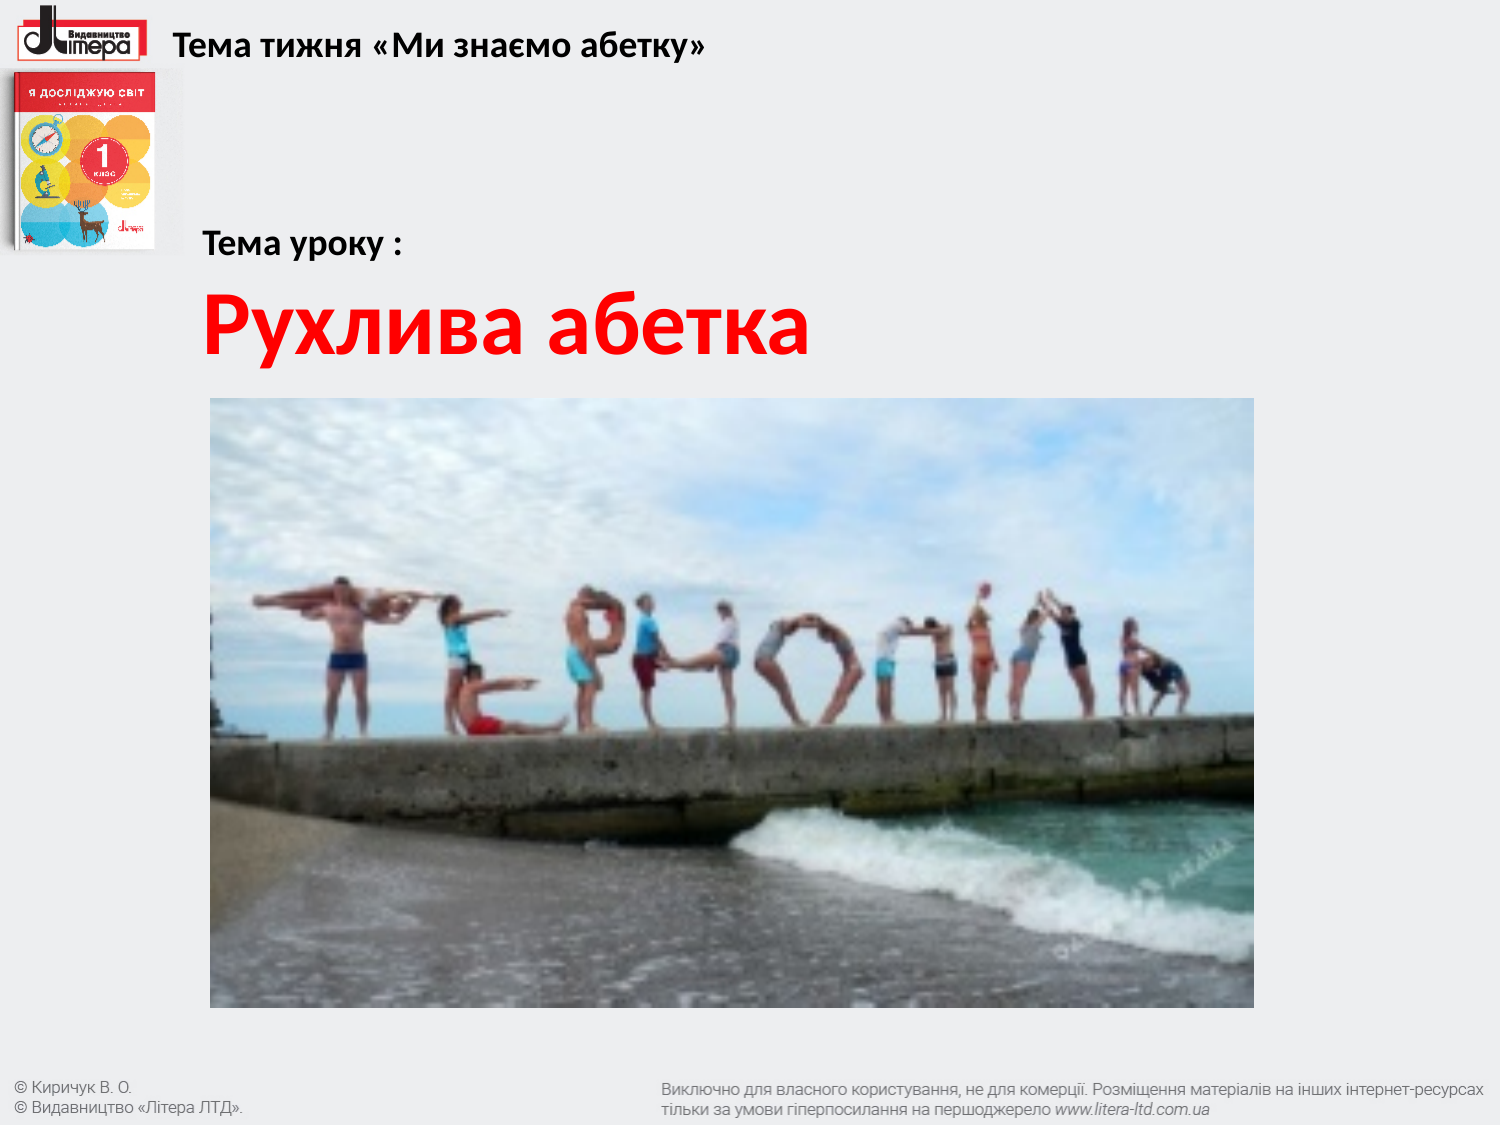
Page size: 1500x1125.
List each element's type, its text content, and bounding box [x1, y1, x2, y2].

text_box Тема тижня «Ми знаємо абетку» [158, 12, 916, 73]
picture [0, 0, 1500, 1125]
text_box Тема уроку : Рухлива абетка [187, 210, 1328, 381]
